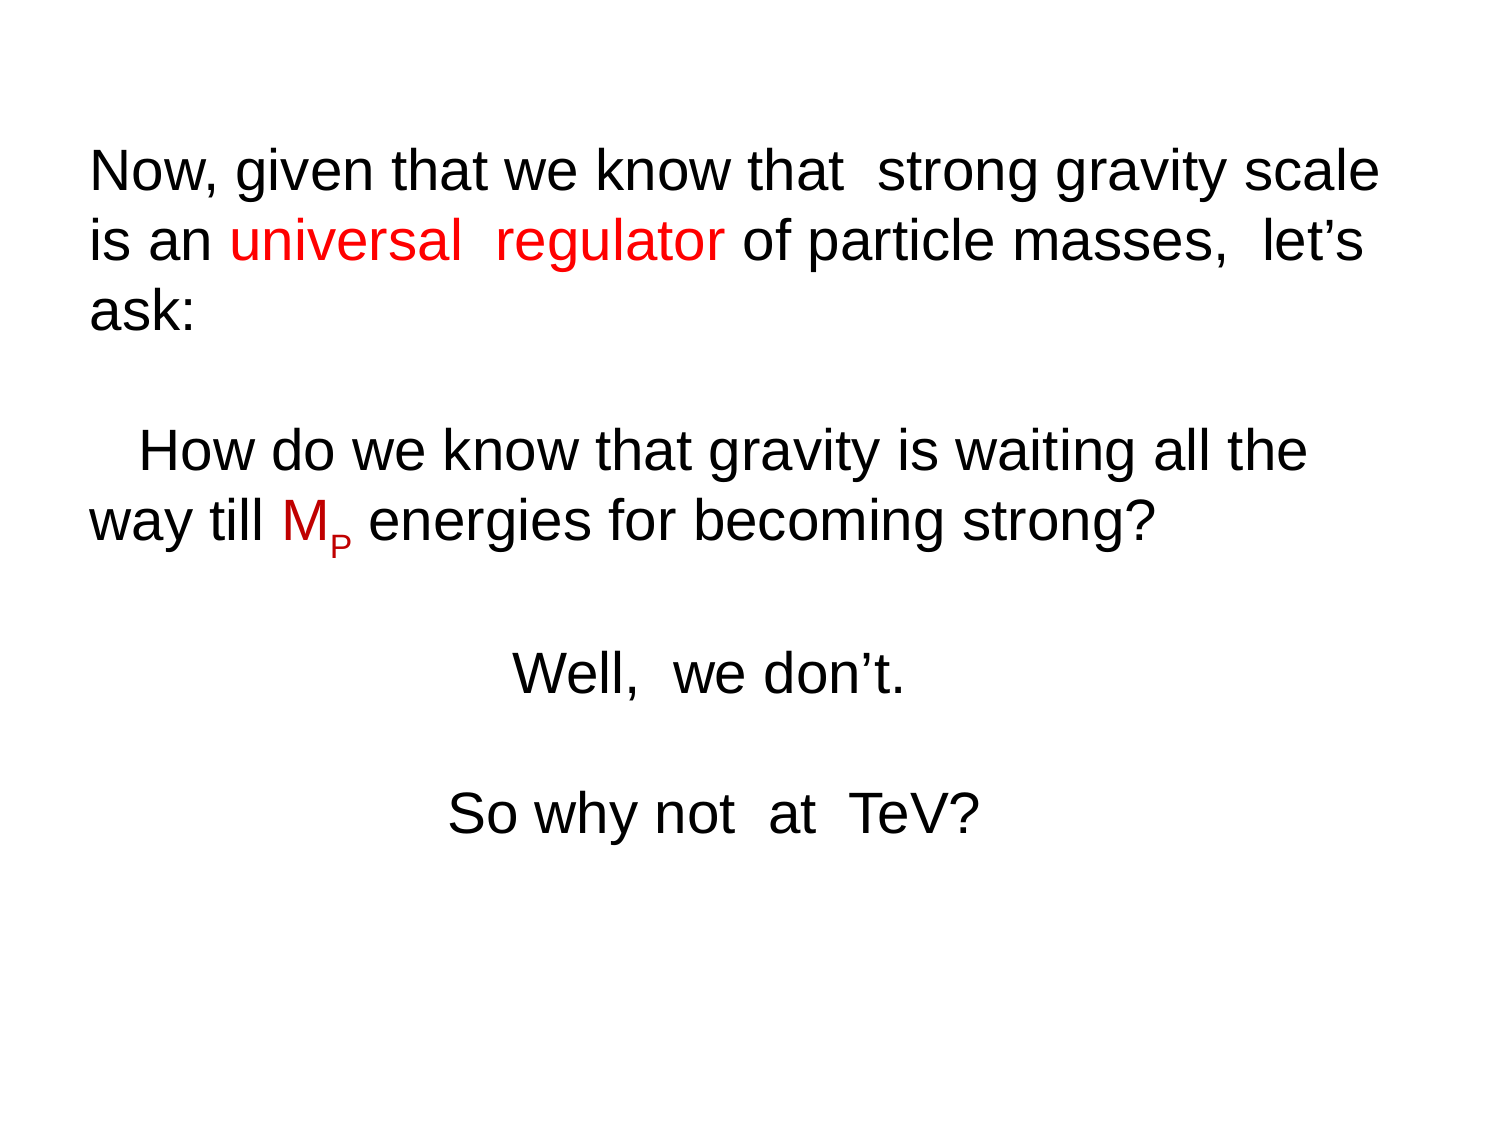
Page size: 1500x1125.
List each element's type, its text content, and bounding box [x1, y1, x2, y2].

text_box Now, given that we know that strong gravity scale is an universal regulator of particle masses, let’s ask: How do we know that gravity is waiting all the way till MP energies for becoming strong? Well, we don’t. So why not at TeV? [74, 125, 1438, 853]
